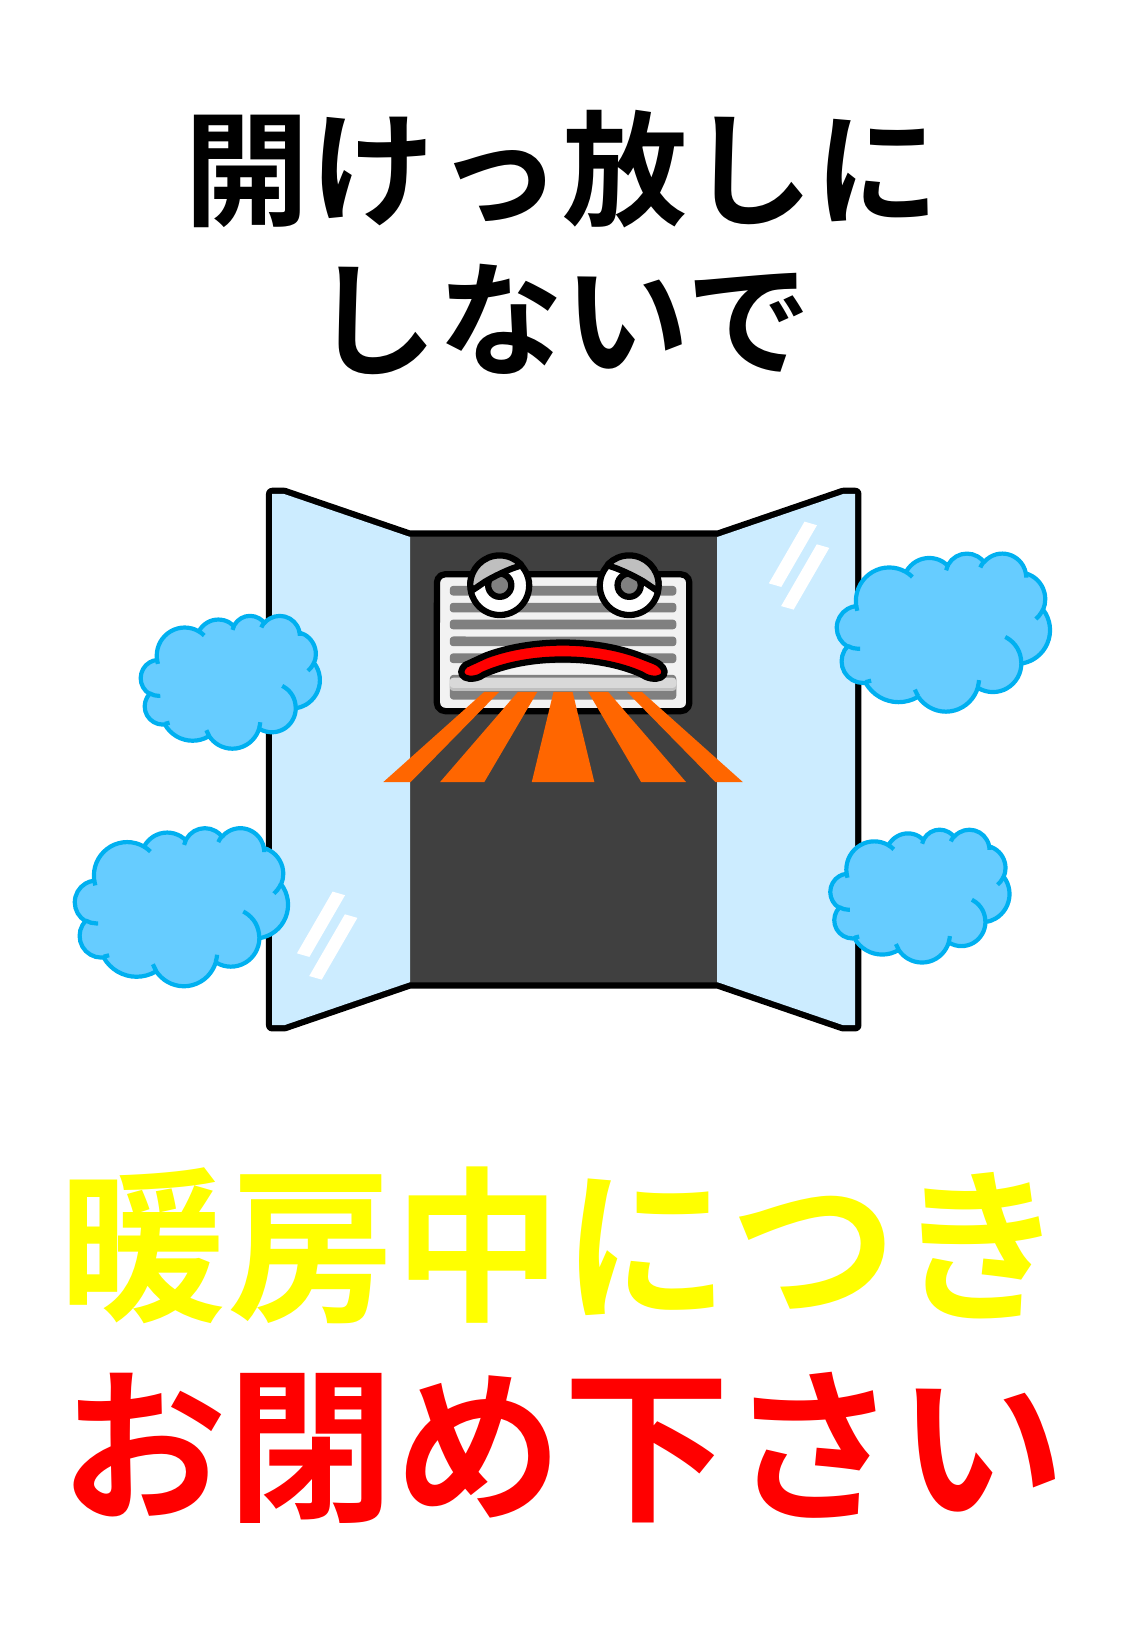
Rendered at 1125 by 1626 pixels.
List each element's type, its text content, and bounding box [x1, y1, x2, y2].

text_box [74, 493, 1051, 1026]
text_box 開けっ放しに しないで [0, 84, 1125, 399]
text_box 暖房中につき お閉め下さい [1, 1134, 1125, 1550]
